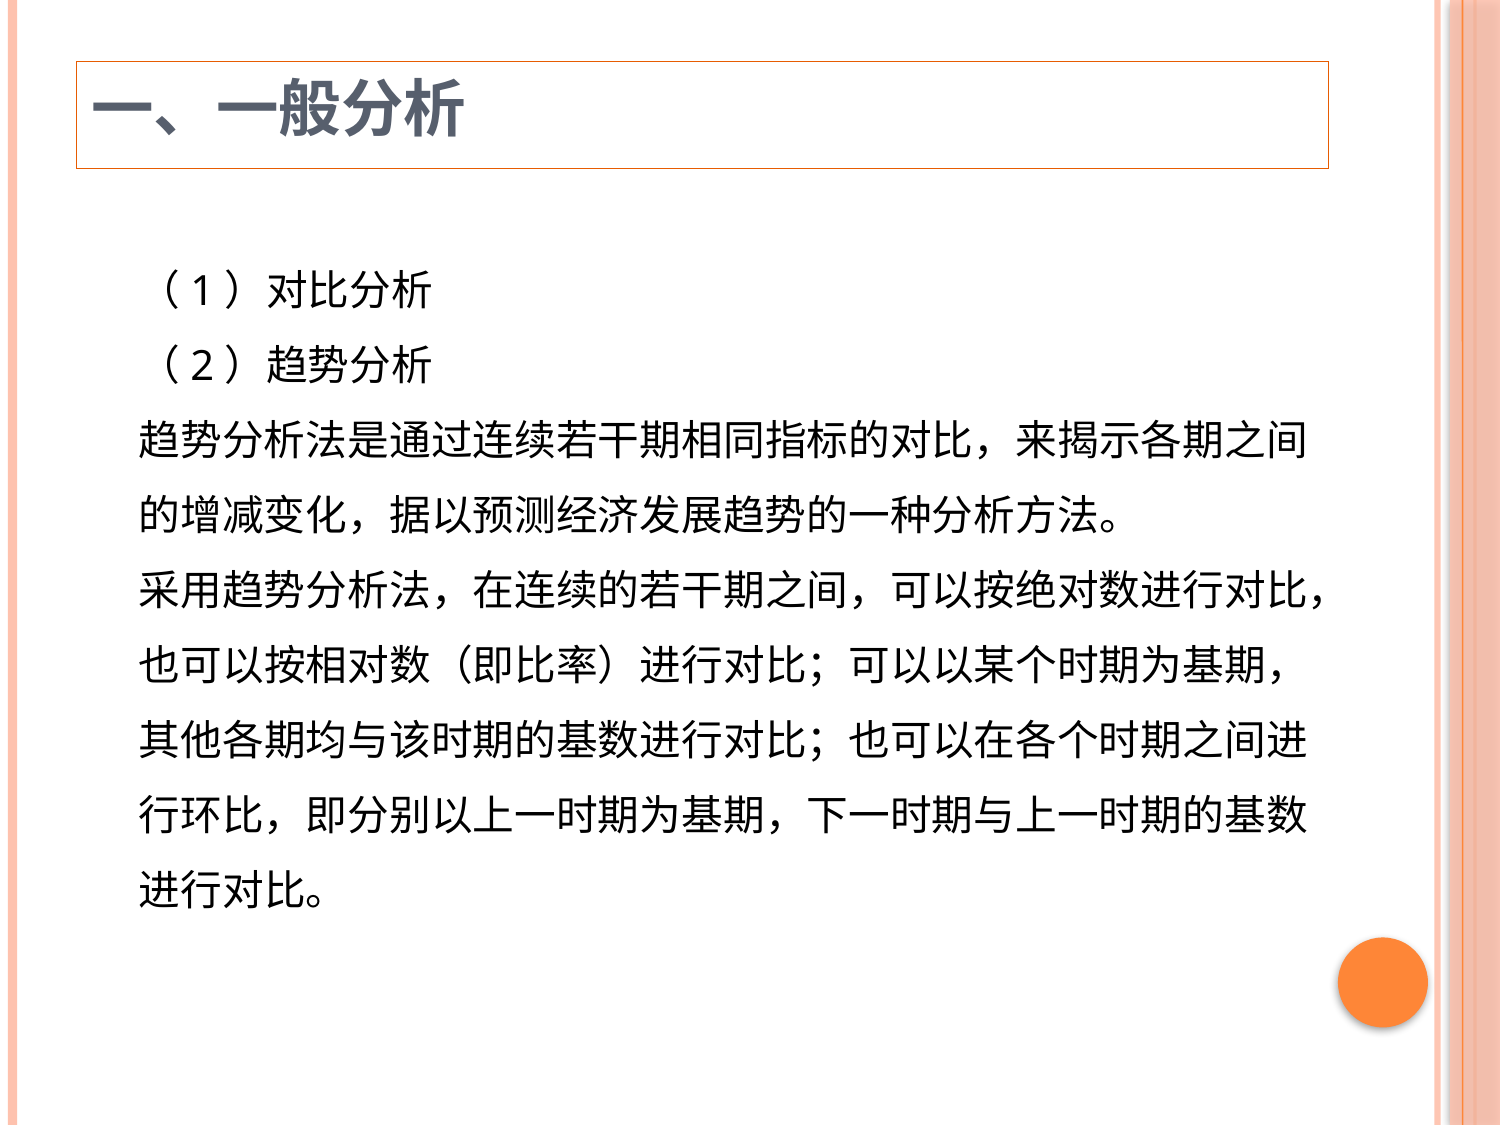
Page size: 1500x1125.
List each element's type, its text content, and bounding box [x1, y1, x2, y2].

text_box （1）对比分析 （2）趋势分析 趋势分析法是通过连续若干期相同指标的对比，来揭示各期之间的增减变化，据以预测经济发展趋势的一种分析方法。 采用趋势分析法，在连续的若干期之间，可以按绝对数进行对比，也可以按相对数（即比率）进行对比；可以以某个时期为基期，其他各期均与该时期的基数进行对比；也可以在各个时期之间进行环比，即分别以上一时期为基期，下一时期与上一时期的基数进行对比。 [123, 231, 1329, 922]
text_box 一、一般分析 [76, 61, 1329, 169]
